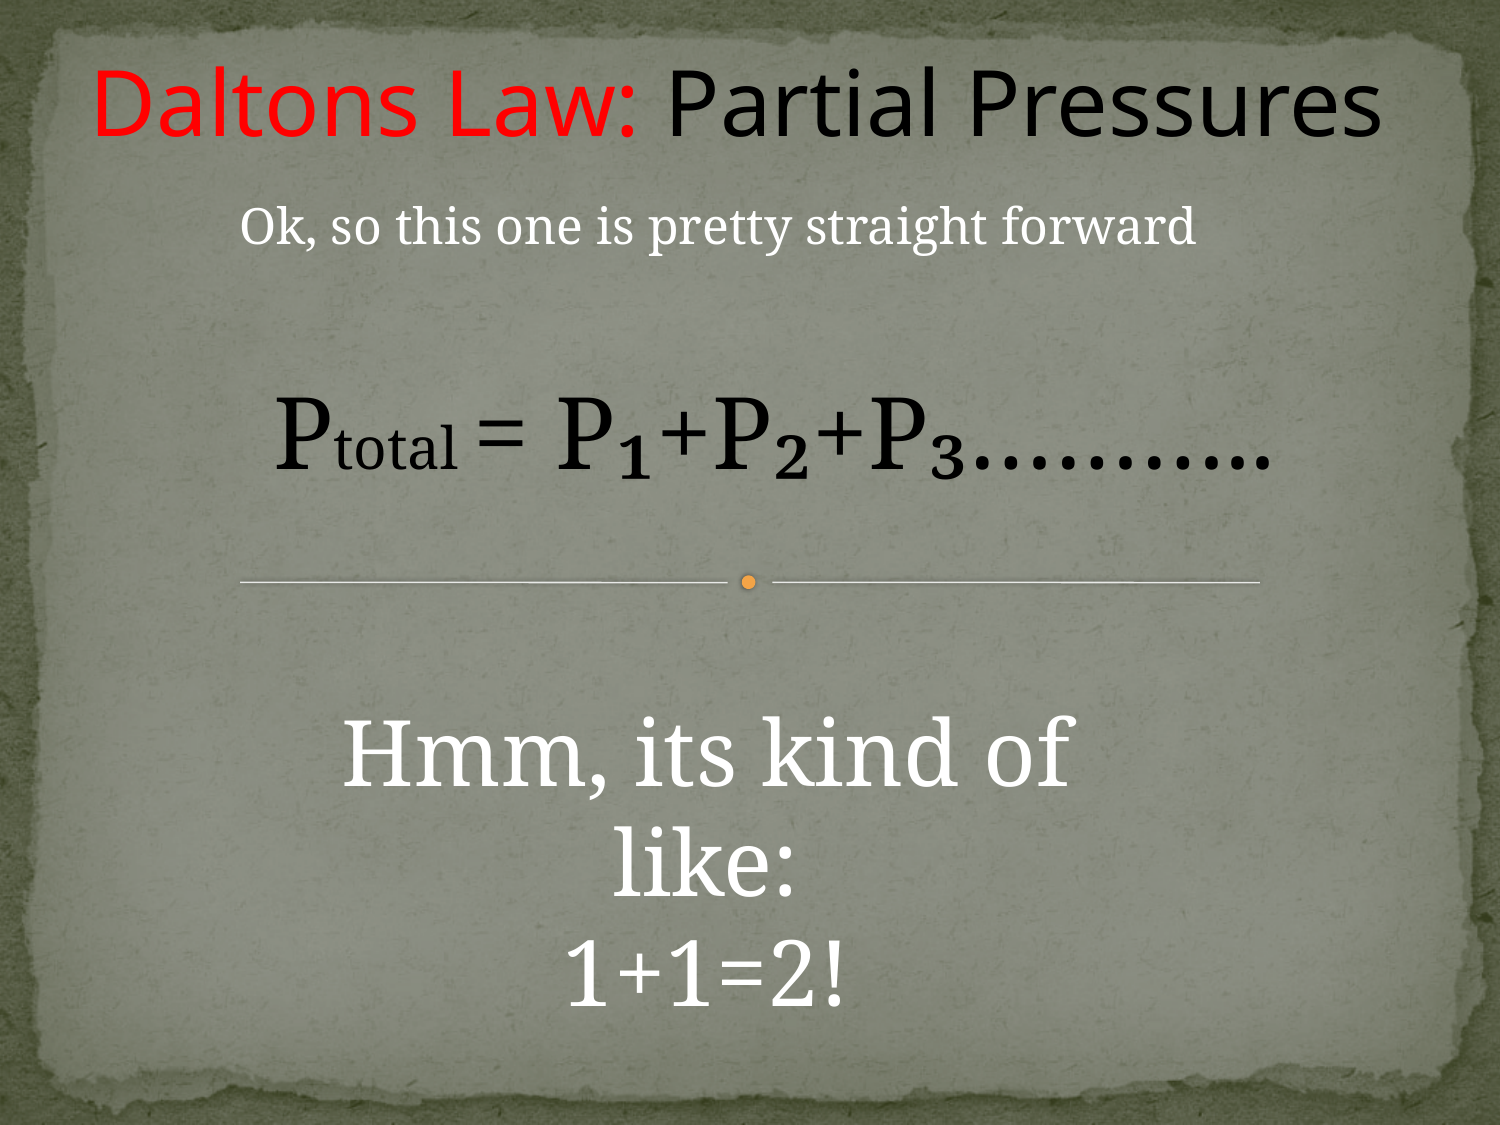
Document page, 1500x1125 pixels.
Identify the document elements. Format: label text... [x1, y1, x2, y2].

text_box Ok, so this one is pretty straight forward [162, 187, 1275, 263]
text_box Daltons Law: Partial Pressures [74, 37, 1438, 163]
text_box Hmm, its kind of like: 1+1=2! [237, 687, 1175, 1033]
text_box Ptotal = P₁+P₂+P₃……….. [174, 362, 1375, 498]
